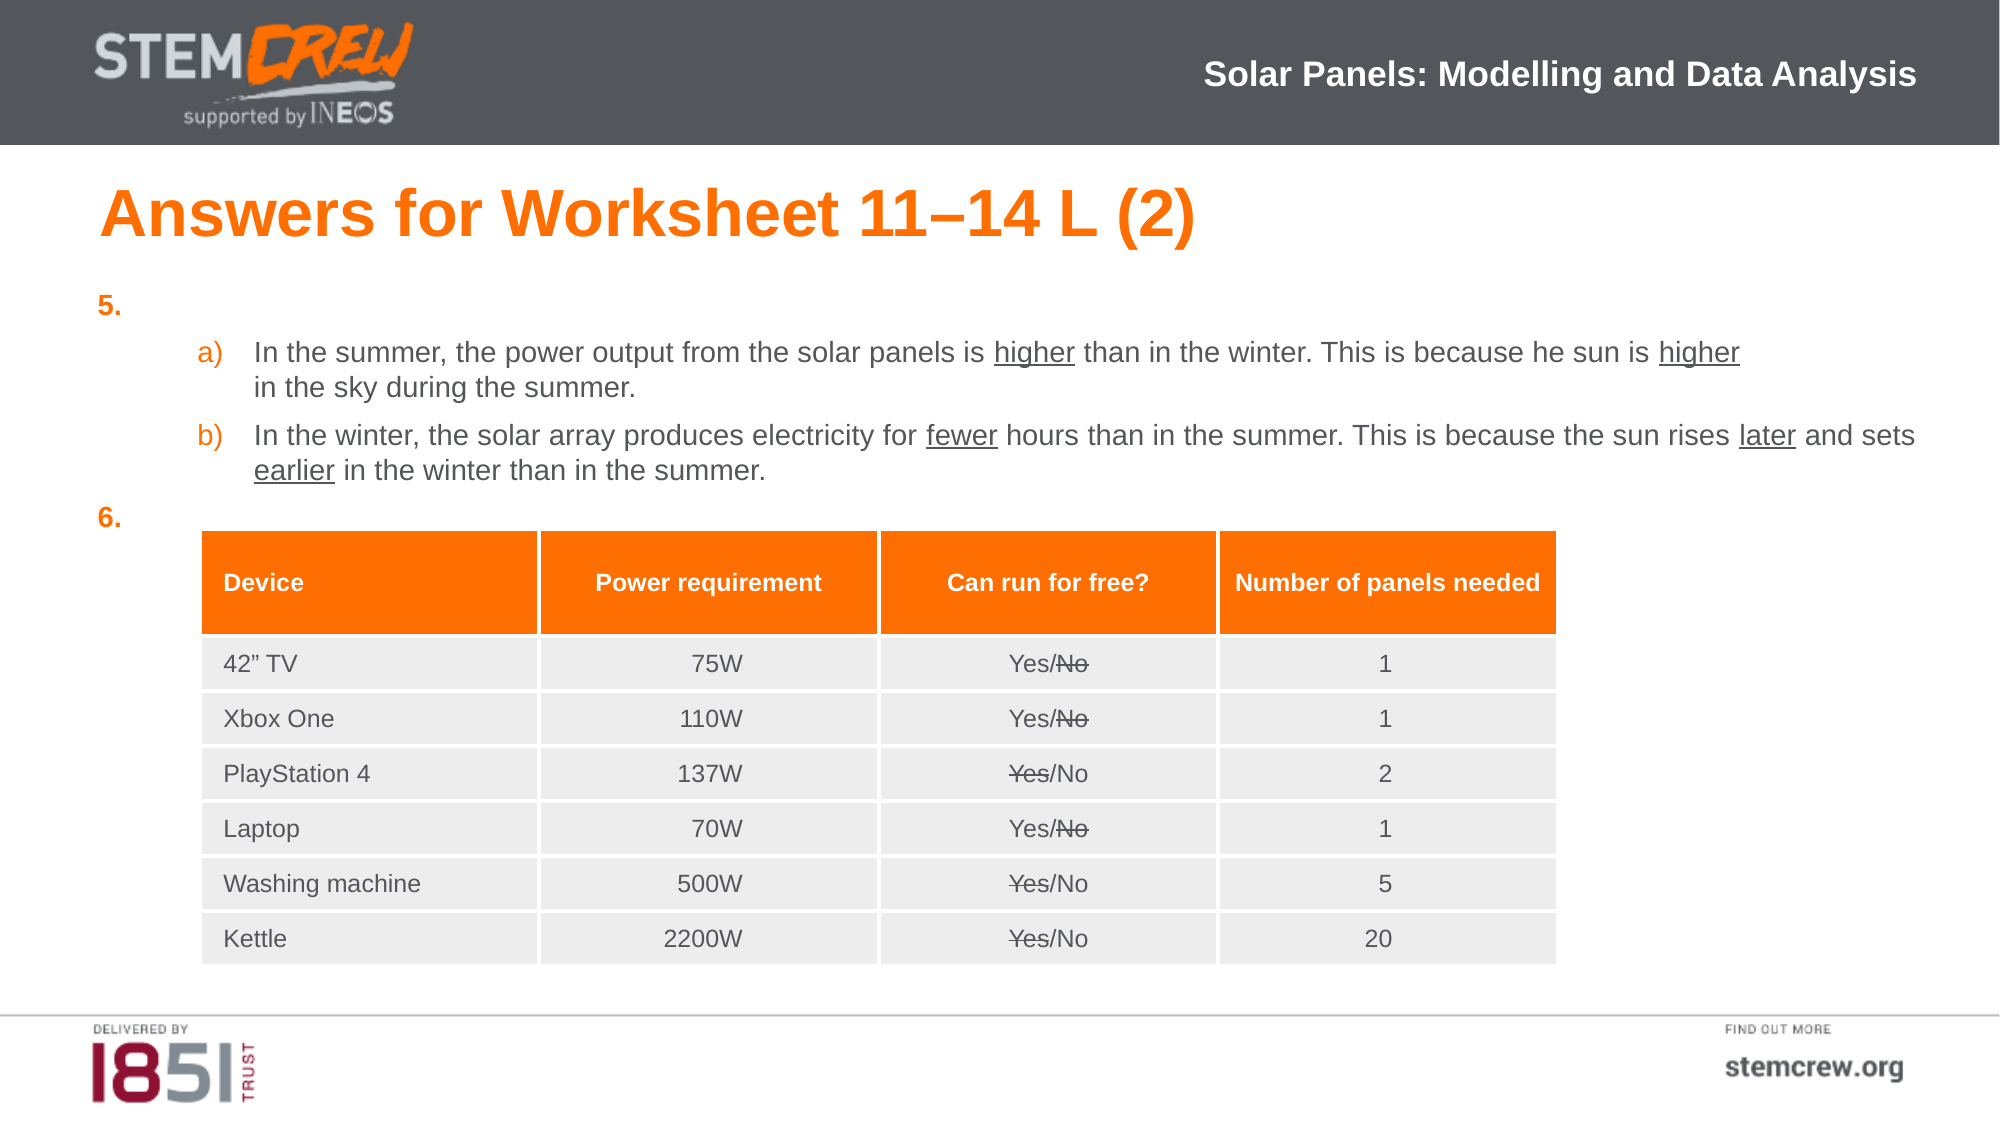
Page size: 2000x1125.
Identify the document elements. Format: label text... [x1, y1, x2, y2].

table_cell Xbox One [202, 693, 537, 744]
table_cell 20 [1220, 913, 1556, 964]
table_cell Yes/No [881, 858, 1216, 909]
table_cell Yes/No [881, 748, 1216, 799]
table_cell Laptop [202, 803, 537, 854]
text_box Solar Panels: Modelling and Data Analysis [1015, 48, 1928, 94]
picture [0, 1012, 2000, 1125]
table_cell 1 [1220, 693, 1556, 744]
table_cell 75W [541, 638, 877, 689]
text_box In the summer, the power output from the solar panels is higher than in the winter. This is because he sun is higher in the sky during the summer. In the winter, the solar array produces electricity for fewer hours than in the summer. This is because the sun rises later and sets earlier in the winter than in the summer. [97, 286, 1935, 534]
table_cell 5 [1220, 858, 1556, 909]
table_cell Yes/No [881, 803, 1216, 854]
table_header Power requirement [541, 531, 877, 634]
text_box Answers for Worksheet 11–14 L (2) [97, 167, 1267, 250]
table_cell 2200W [541, 913, 877, 964]
table_cell 42” TV [202, 638, 537, 689]
picture [0, 0, 2000, 145]
table_cell Washing machine [202, 858, 537, 909]
table_cell 70W [541, 803, 877, 854]
table_header Number of panels needed [1220, 531, 1556, 634]
table_cell 1 [1220, 638, 1556, 689]
table_header Can run for free? [881, 531, 1216, 634]
table_cell PlayStation 4 [202, 748, 537, 799]
table_cell 110W [541, 693, 877, 744]
table_cell 137W [541, 748, 877, 799]
table_cell Yes/No [881, 913, 1216, 964]
table_cell 1 [1220, 803, 1556, 854]
table_cell Yes/No [881, 638, 1216, 689]
table_cell Yes/No [881, 693, 1216, 744]
table_cell 500W [541, 858, 877, 909]
table_header Device [202, 531, 537, 634]
table_cell Kettle [202, 913, 537, 964]
table_cell 2 [1220, 748, 1556, 799]
